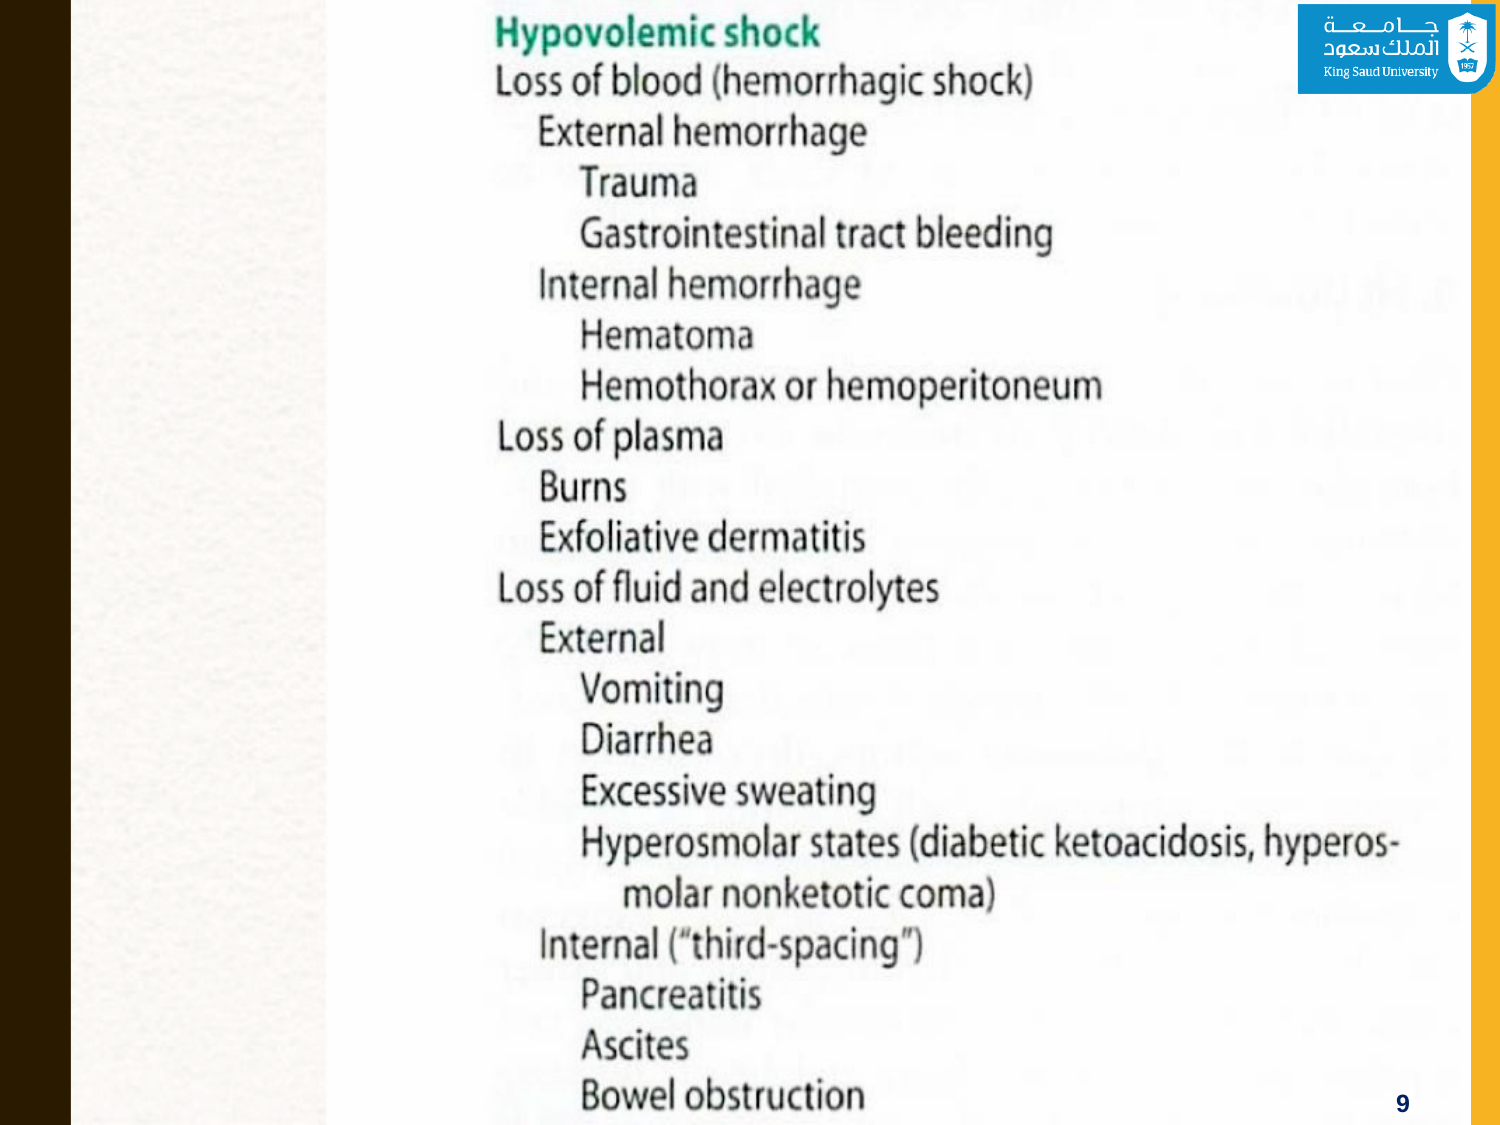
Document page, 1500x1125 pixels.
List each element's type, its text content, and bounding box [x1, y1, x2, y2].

text_box 9 [1394, 1087, 1413, 1118]
text_box [70, 0, 1471, 1125]
text_box [1297, 4, 1496, 94]
